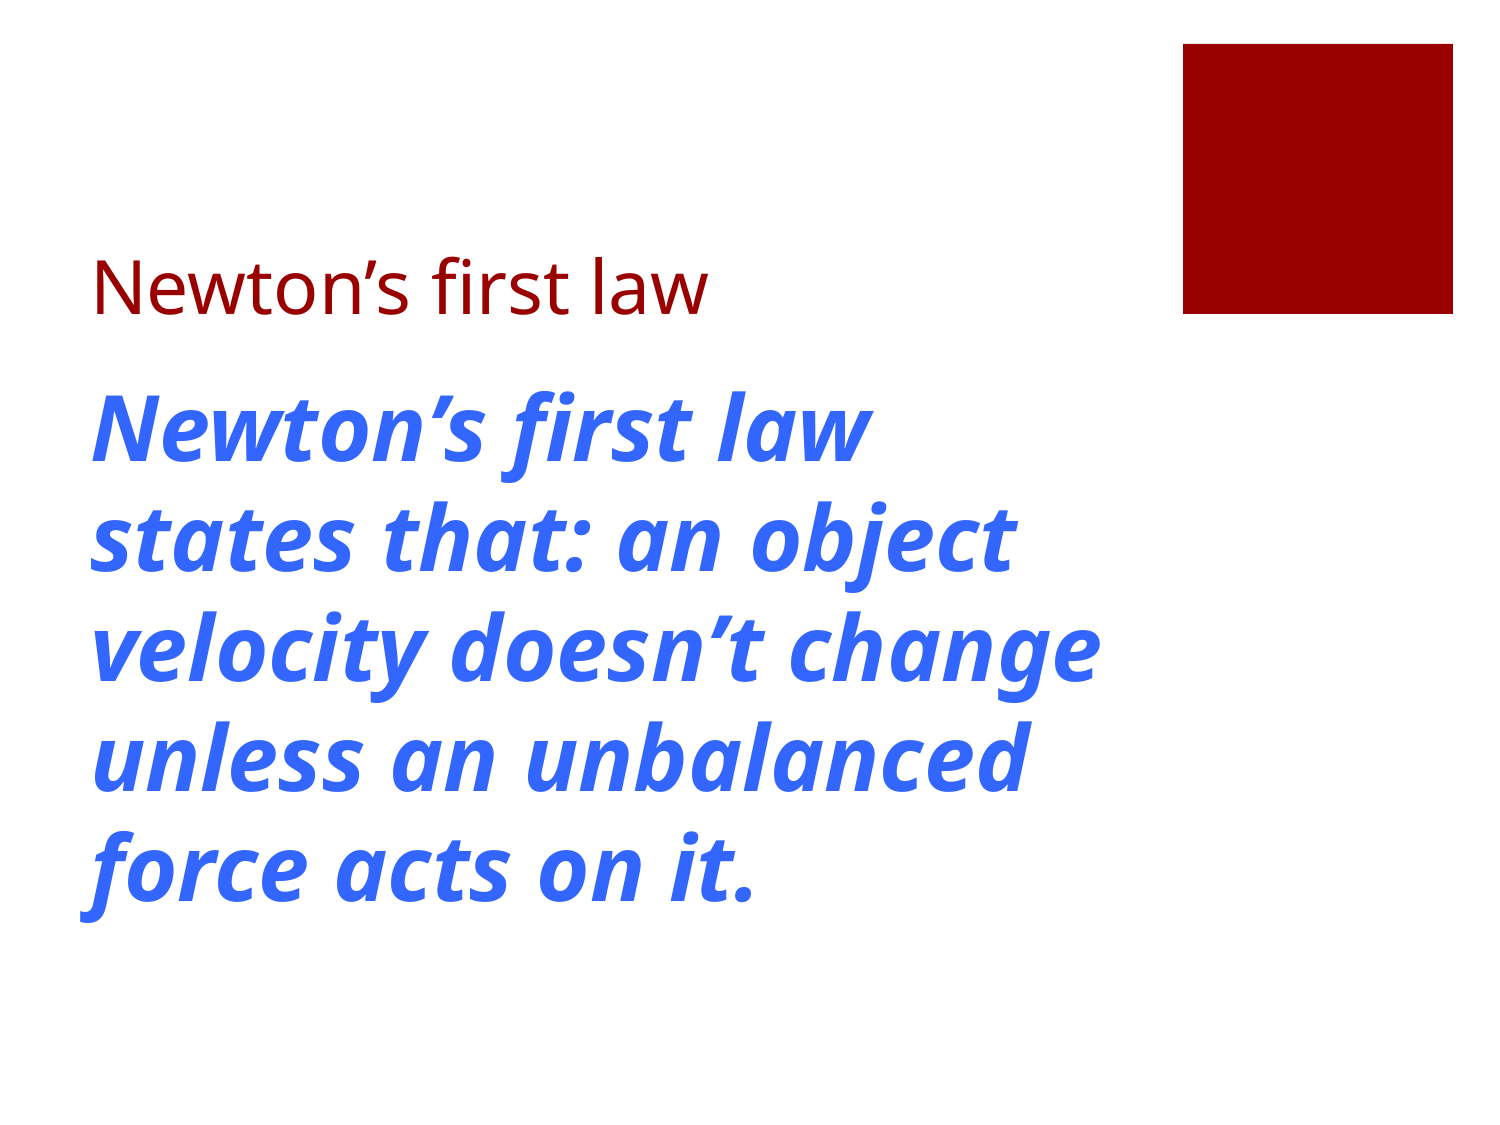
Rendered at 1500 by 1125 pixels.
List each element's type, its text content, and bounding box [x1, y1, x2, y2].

list Newton’s first law states that: an object velocity doesn’t change unless an unbalanced force acts on it. [75, 362, 1143, 1045]
title Newton’s first law [75, 149, 1143, 338]
